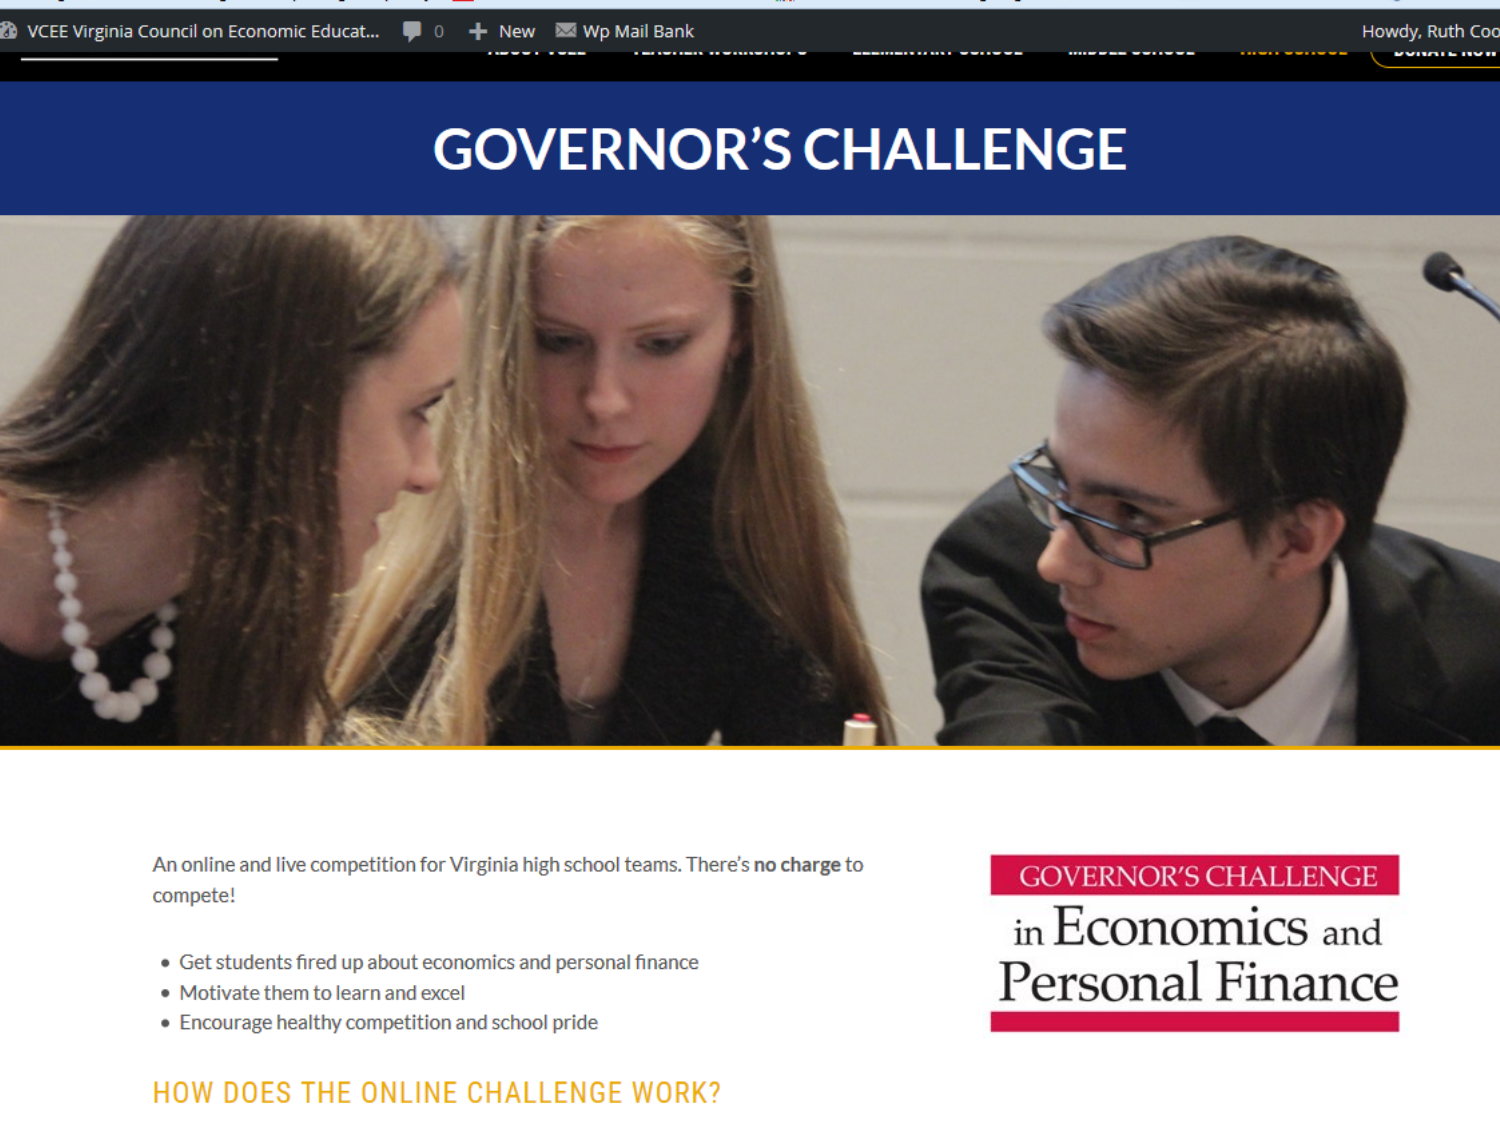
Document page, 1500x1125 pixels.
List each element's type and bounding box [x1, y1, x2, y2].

list [0, 0, 1500, 1125]
